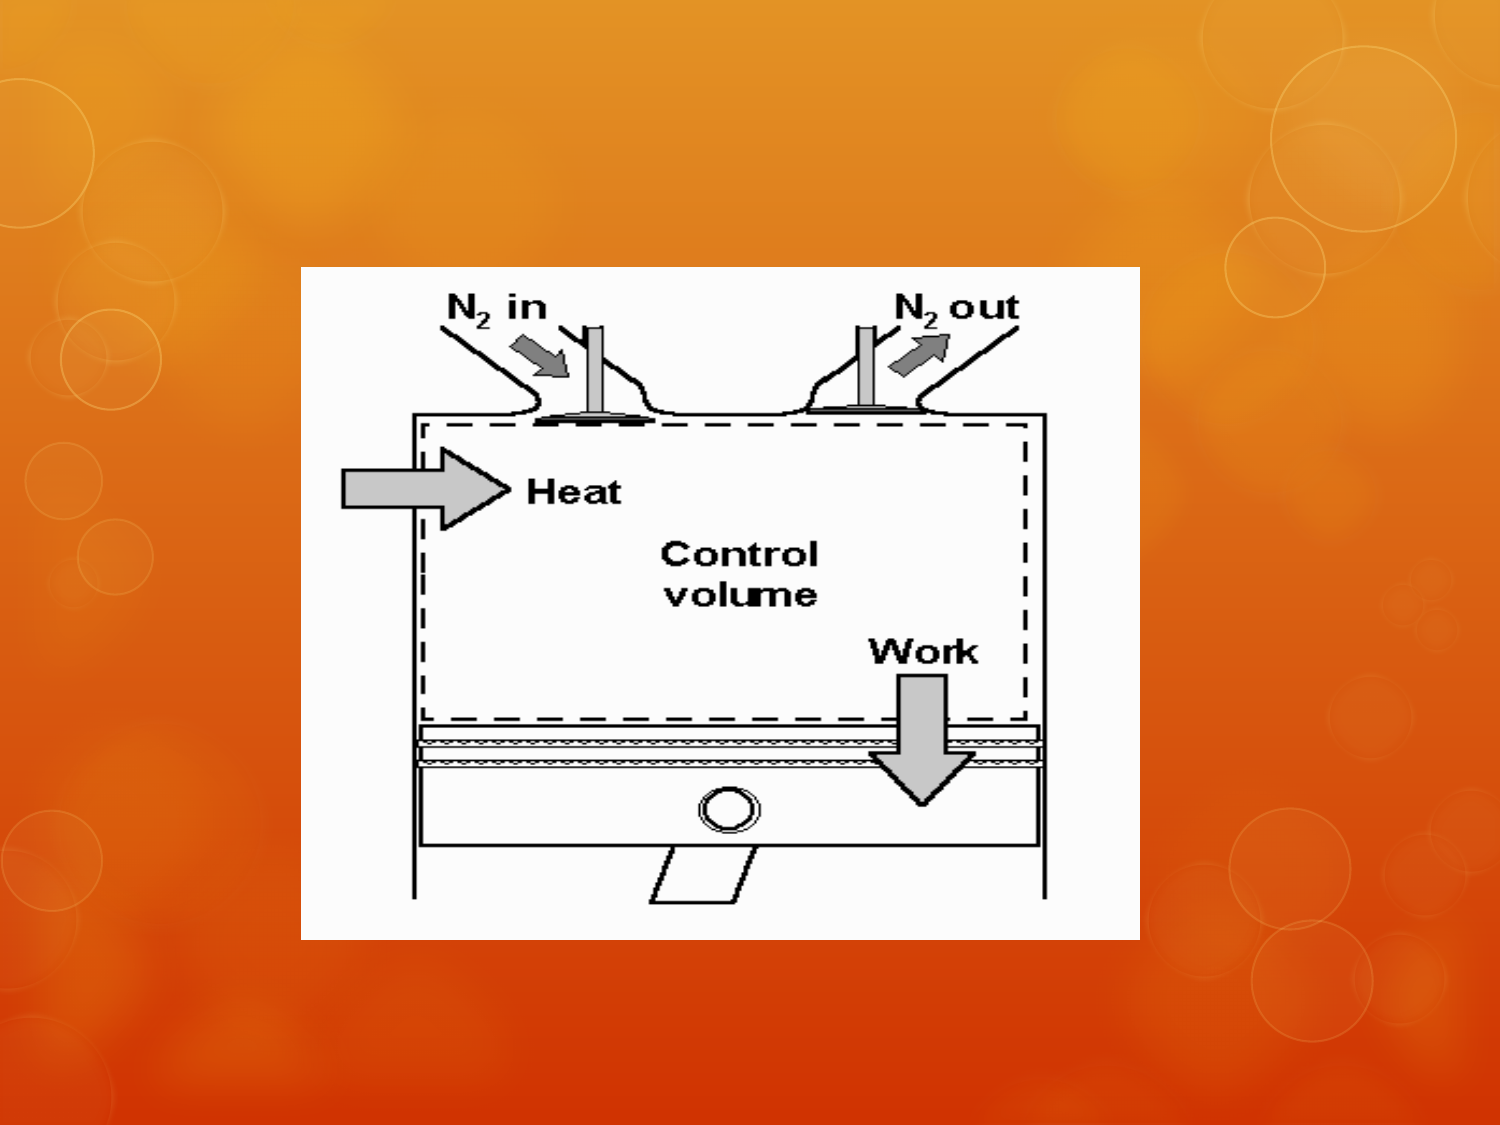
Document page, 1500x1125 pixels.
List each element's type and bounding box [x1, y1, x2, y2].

picture [300, 266, 1141, 940]
